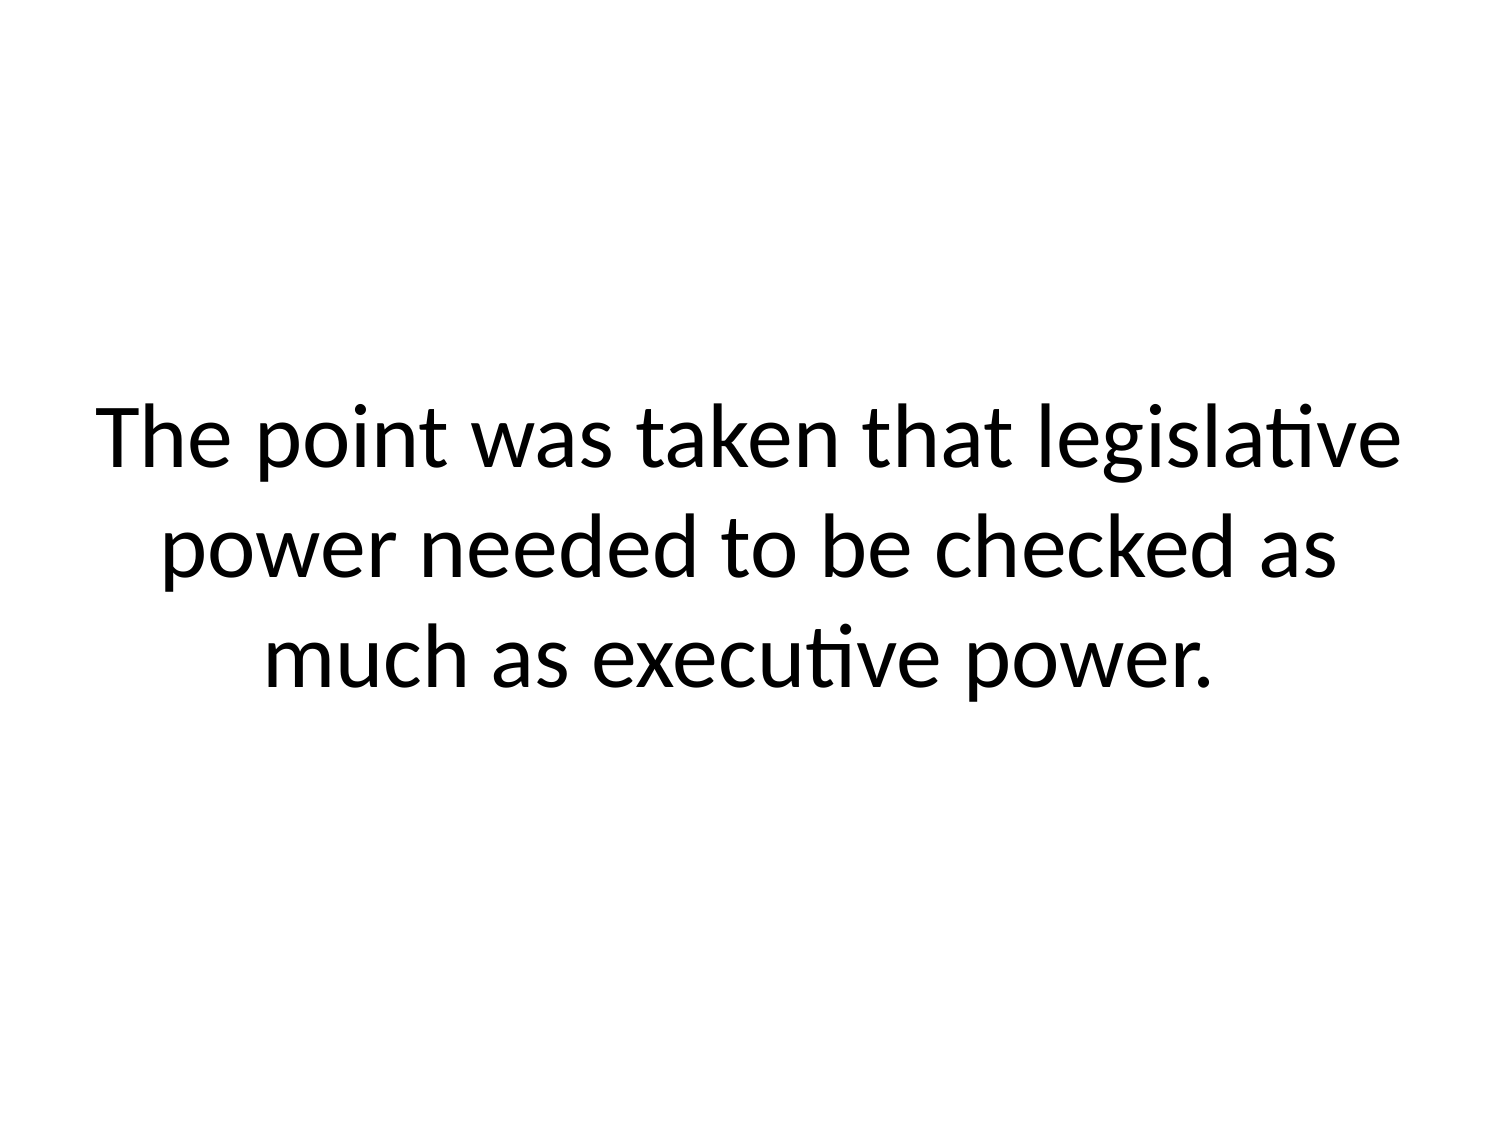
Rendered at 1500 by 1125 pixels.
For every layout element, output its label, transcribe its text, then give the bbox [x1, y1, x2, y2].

title The point was taken that legislative power needed to be checked as much as executive power. [74, 44, 1426, 1038]
